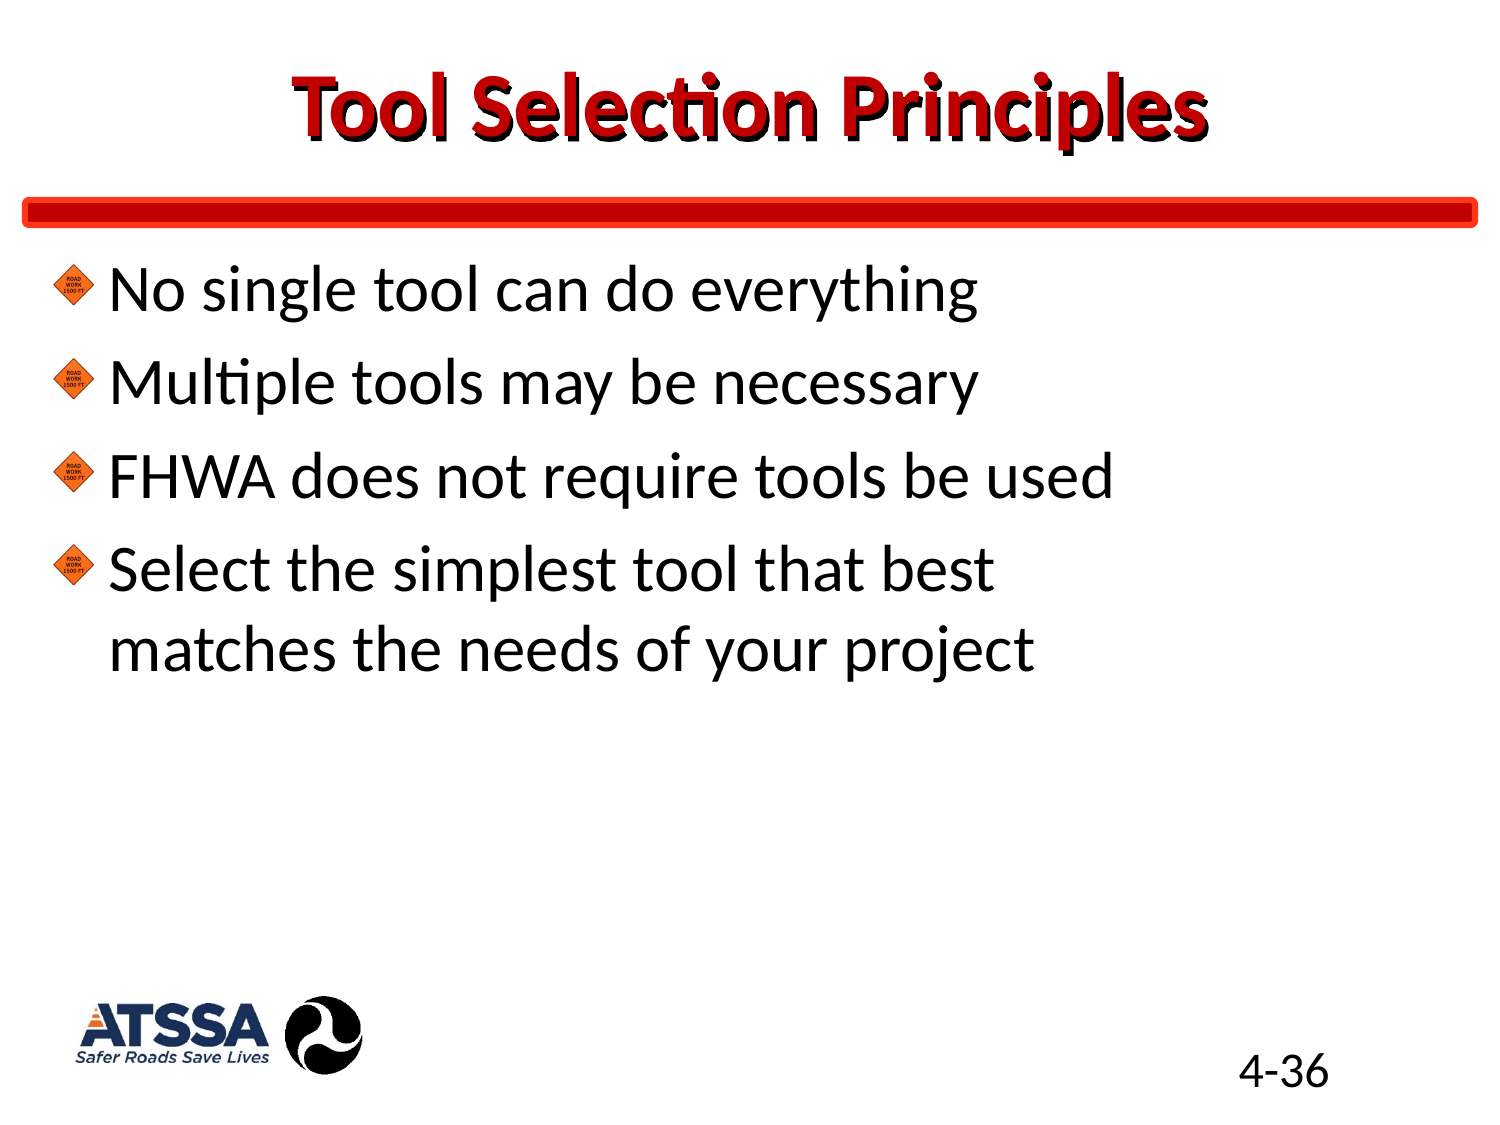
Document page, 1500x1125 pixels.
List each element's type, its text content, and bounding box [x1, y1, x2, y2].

picture [52, 357, 95, 400]
picture [52, 263, 95, 306]
list No single tool can do everything Multiple tools may be necessary FHWA does not require tools be used Select the simplest tool that best matches the needs of your project [37, 237, 1251, 851]
title Tool Selection Principles [0, 0, 1500, 213]
picture [276, 989, 370, 1077]
picture [75, 1003, 269, 1063]
picture [52, 450, 95, 493]
picture [52, 543, 95, 586]
